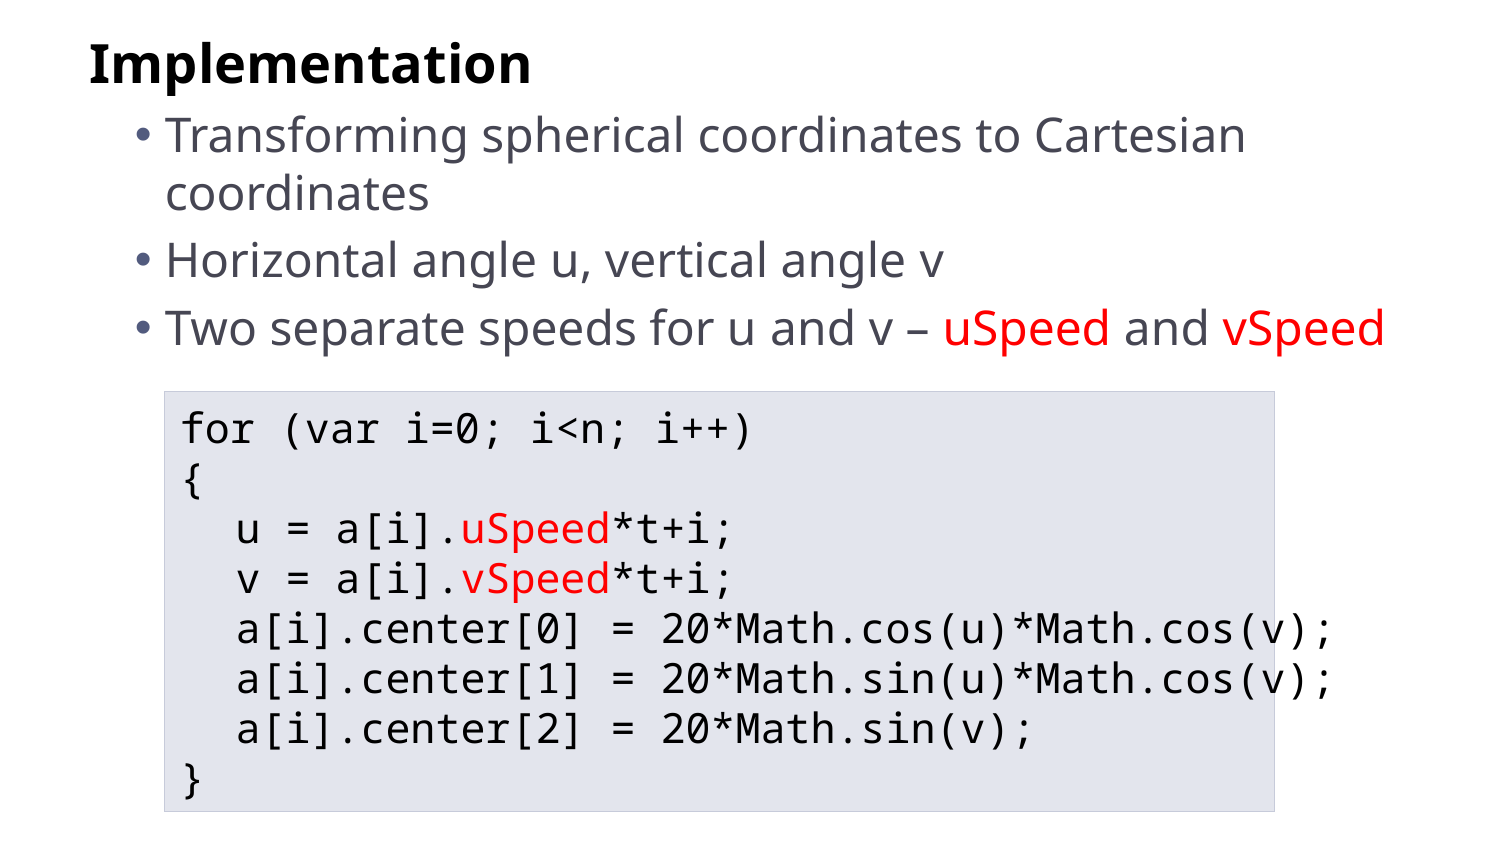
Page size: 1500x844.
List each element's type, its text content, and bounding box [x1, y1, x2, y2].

list Implementation Transforming spherical coordinates to Cartesian coordinates Horizontal angle u, vertical angle v Two separate speeds for u and v – uSpeed and vSpeed [75, 21, 1475, 835]
text_box for (var i=0; i<n; i++) { u = a[i].uSpeed*t+i; v = a[i].vSpeed*t+i; a[i].center[0] = 20*Math.cos(u)*Math.cos(v); a[i].center[1] = 20*Math.sin(u)*Math.cos(v); a[i].center[2] = 20*Math.sin(v); } [164, 391, 1275, 812]
